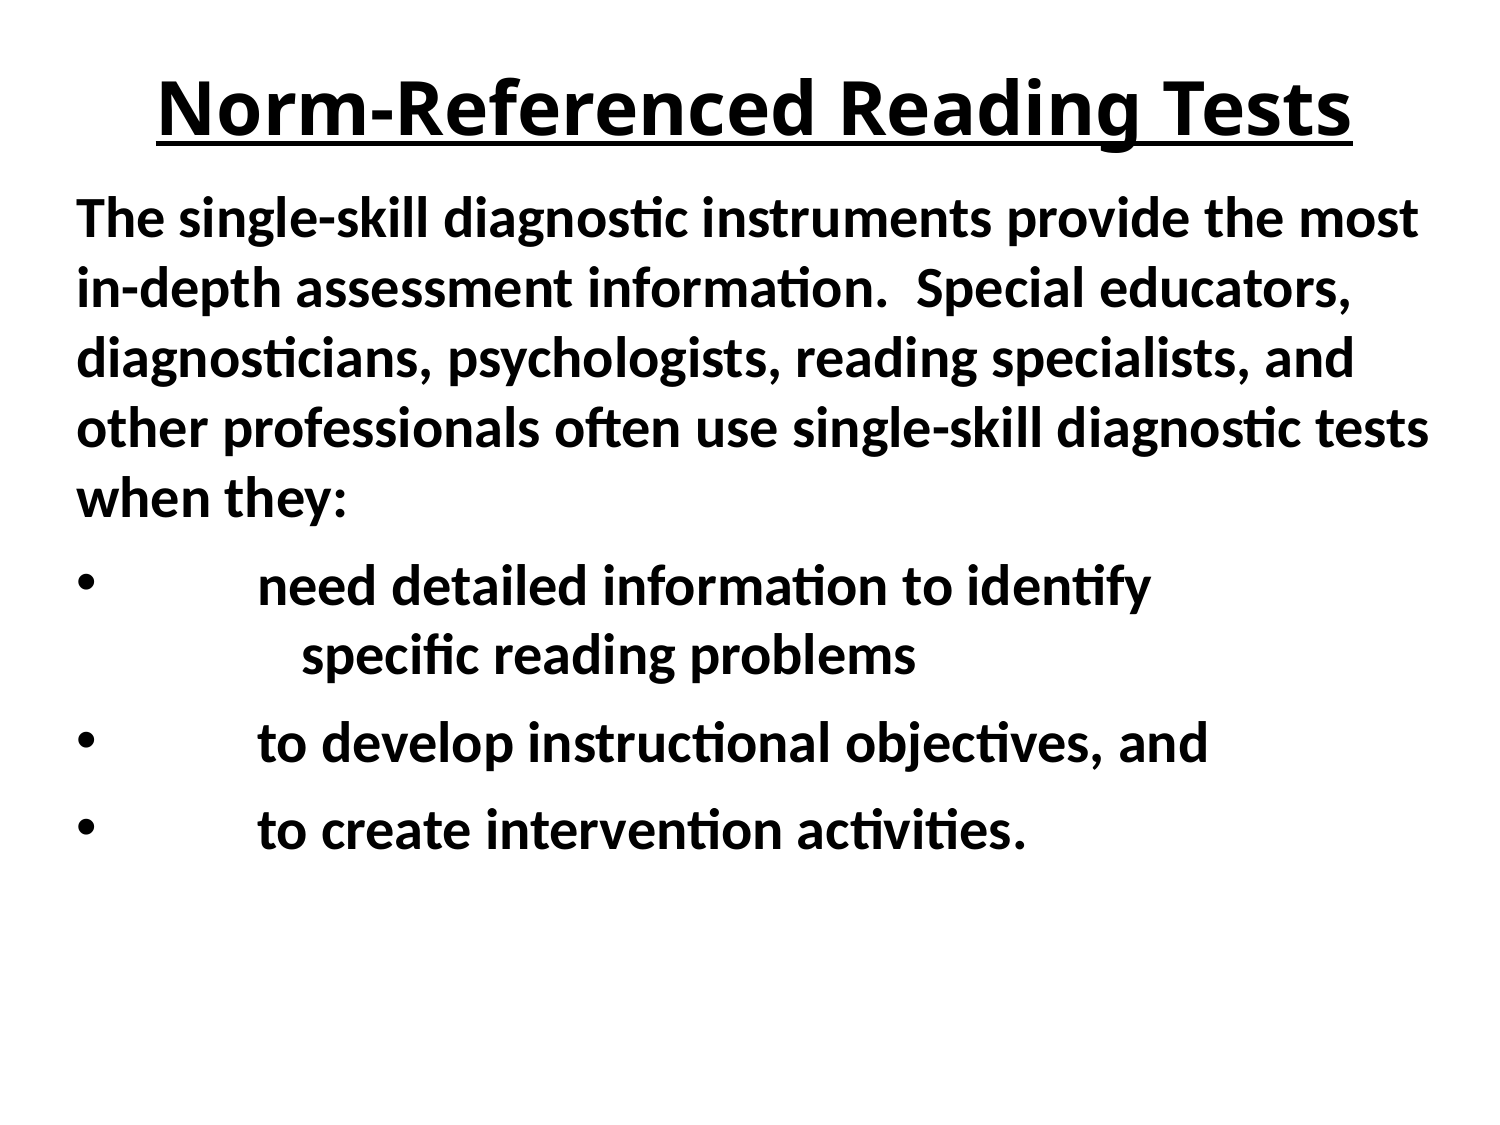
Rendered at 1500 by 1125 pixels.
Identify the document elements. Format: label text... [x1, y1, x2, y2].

text_box Norm-Referenced Reading Tests The single-skill diagnostic instruments provide the most in-depth assessment information. Special educators, diagnosticians, psychologists, reading specialists, and other professionals often use single-skill diagnostic tests when they: need detailed information to identify specific reading problems to develop instructional objectives, and to create intervention activities. [61, 52, 1448, 869]
